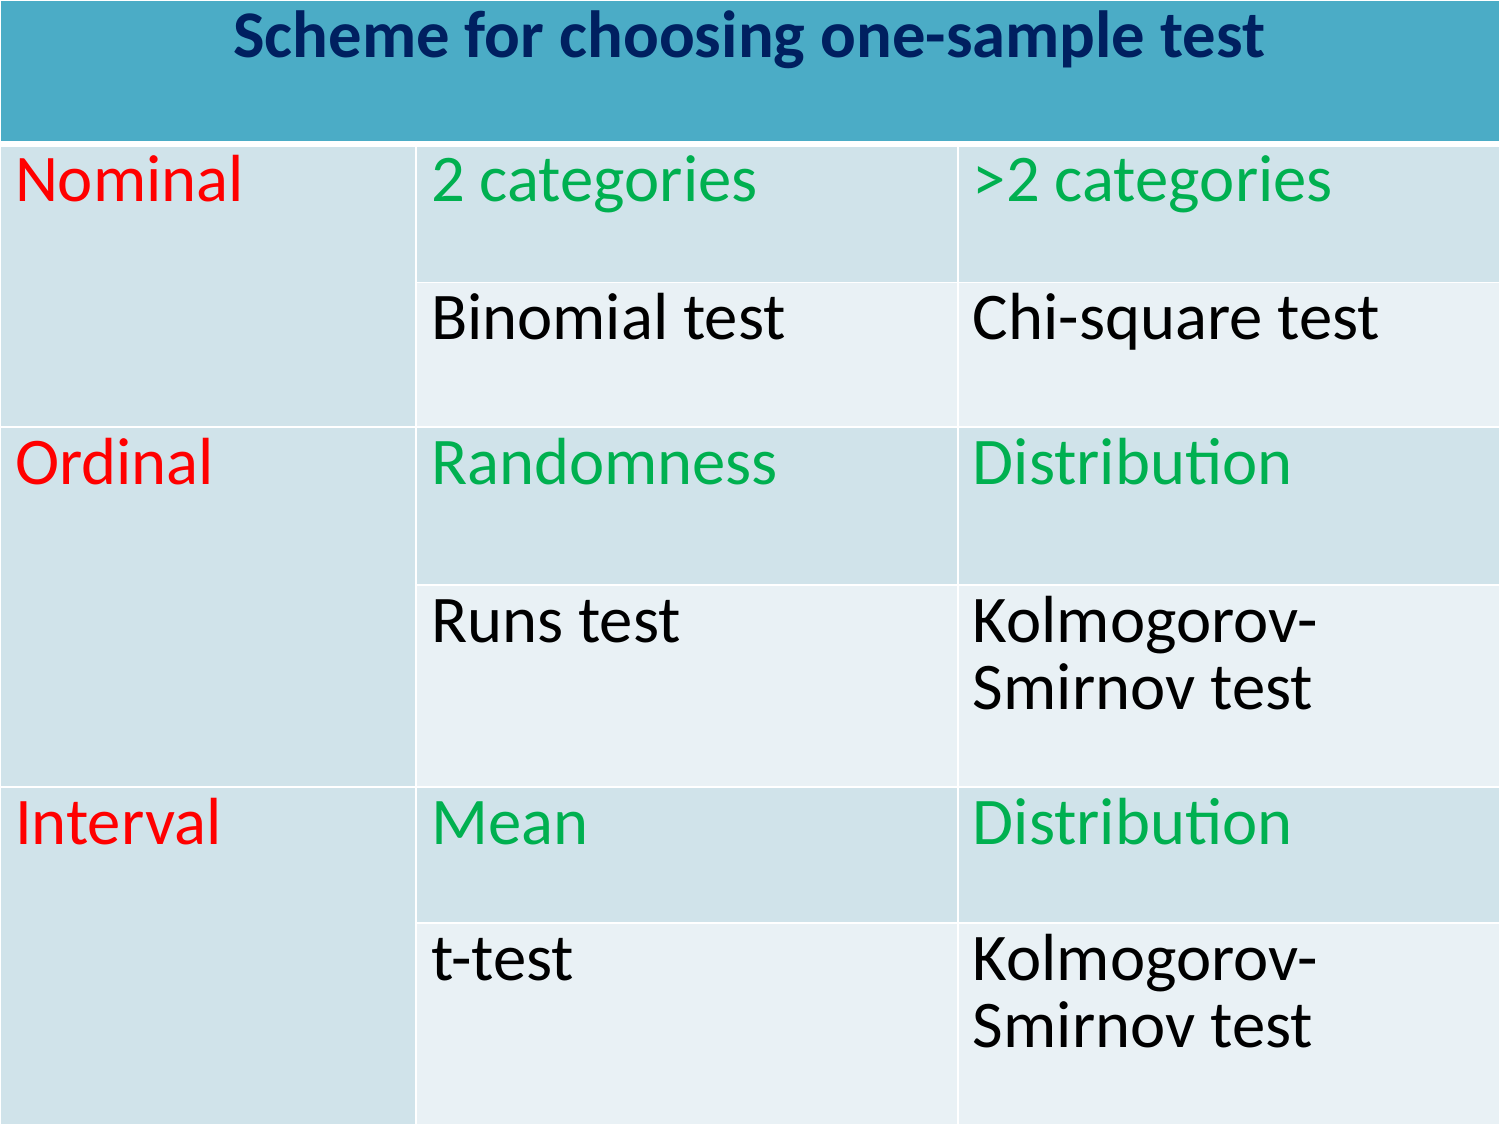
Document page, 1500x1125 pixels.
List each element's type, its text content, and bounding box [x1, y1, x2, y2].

table_cell Kolmogorov-Smirnov test [959, 586, 1499, 786]
table_cell Kolmogorov-Smirnov test [959, 924, 1499, 1124]
table_cell Mean [417, 788, 957, 922]
table_cell Ordinal [1, 428, 415, 786]
table_cell Binomial test [417, 283, 957, 426]
table_cell 2 categories [417, 147, 957, 282]
table_cell Distribution [959, 788, 1499, 922]
table_cell Distribution [959, 428, 1499, 584]
table_cell Chi-square test [959, 283, 1499, 426]
table_cell >2 categories [959, 147, 1499, 282]
table_cell Nominal [1, 147, 415, 426]
table_cell Interval [1, 788, 415, 1124]
table_header Scheme for choosing one-sample test [1, 1, 1499, 141]
table_cell t-test [417, 924, 957, 1124]
table_cell Runs test [417, 586, 957, 786]
table_cell Randomness [417, 428, 957, 584]
